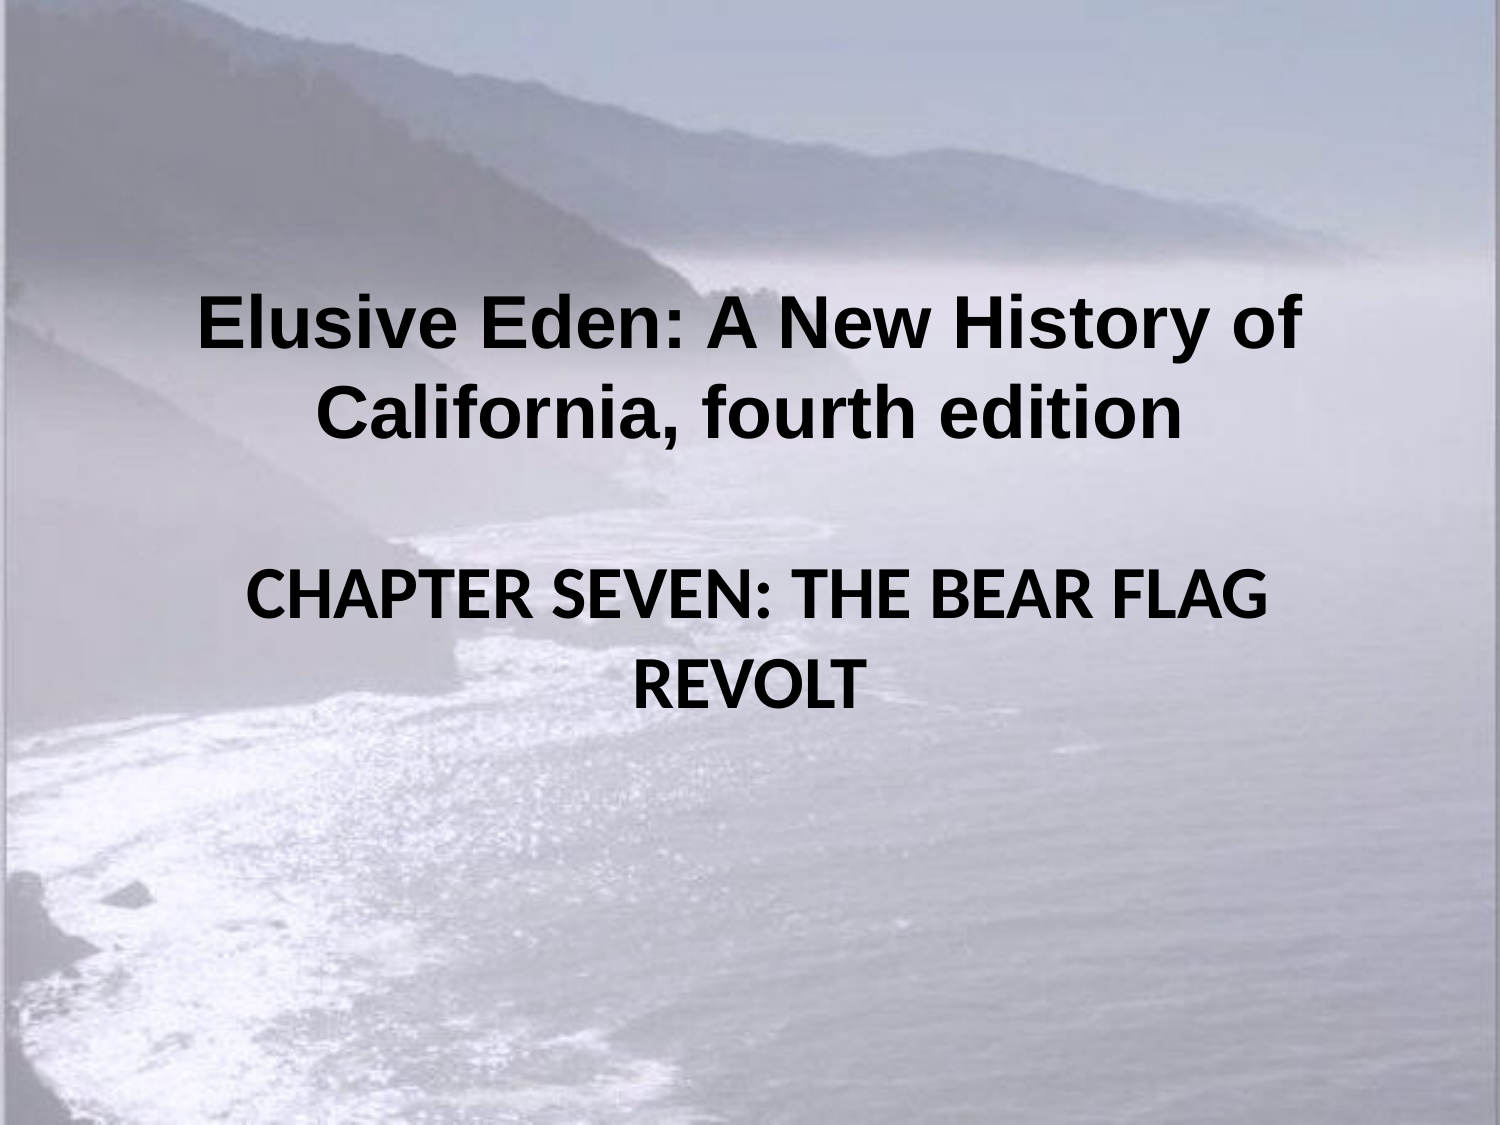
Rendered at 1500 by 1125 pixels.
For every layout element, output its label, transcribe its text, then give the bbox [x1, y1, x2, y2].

title Elusive Eden: A New History of California, fourth edition CHAPTER SEVEN: THE BEAR FLAG REVOLT [112, 87, 1388, 1000]
picture [0, 0, 1500, 1125]
